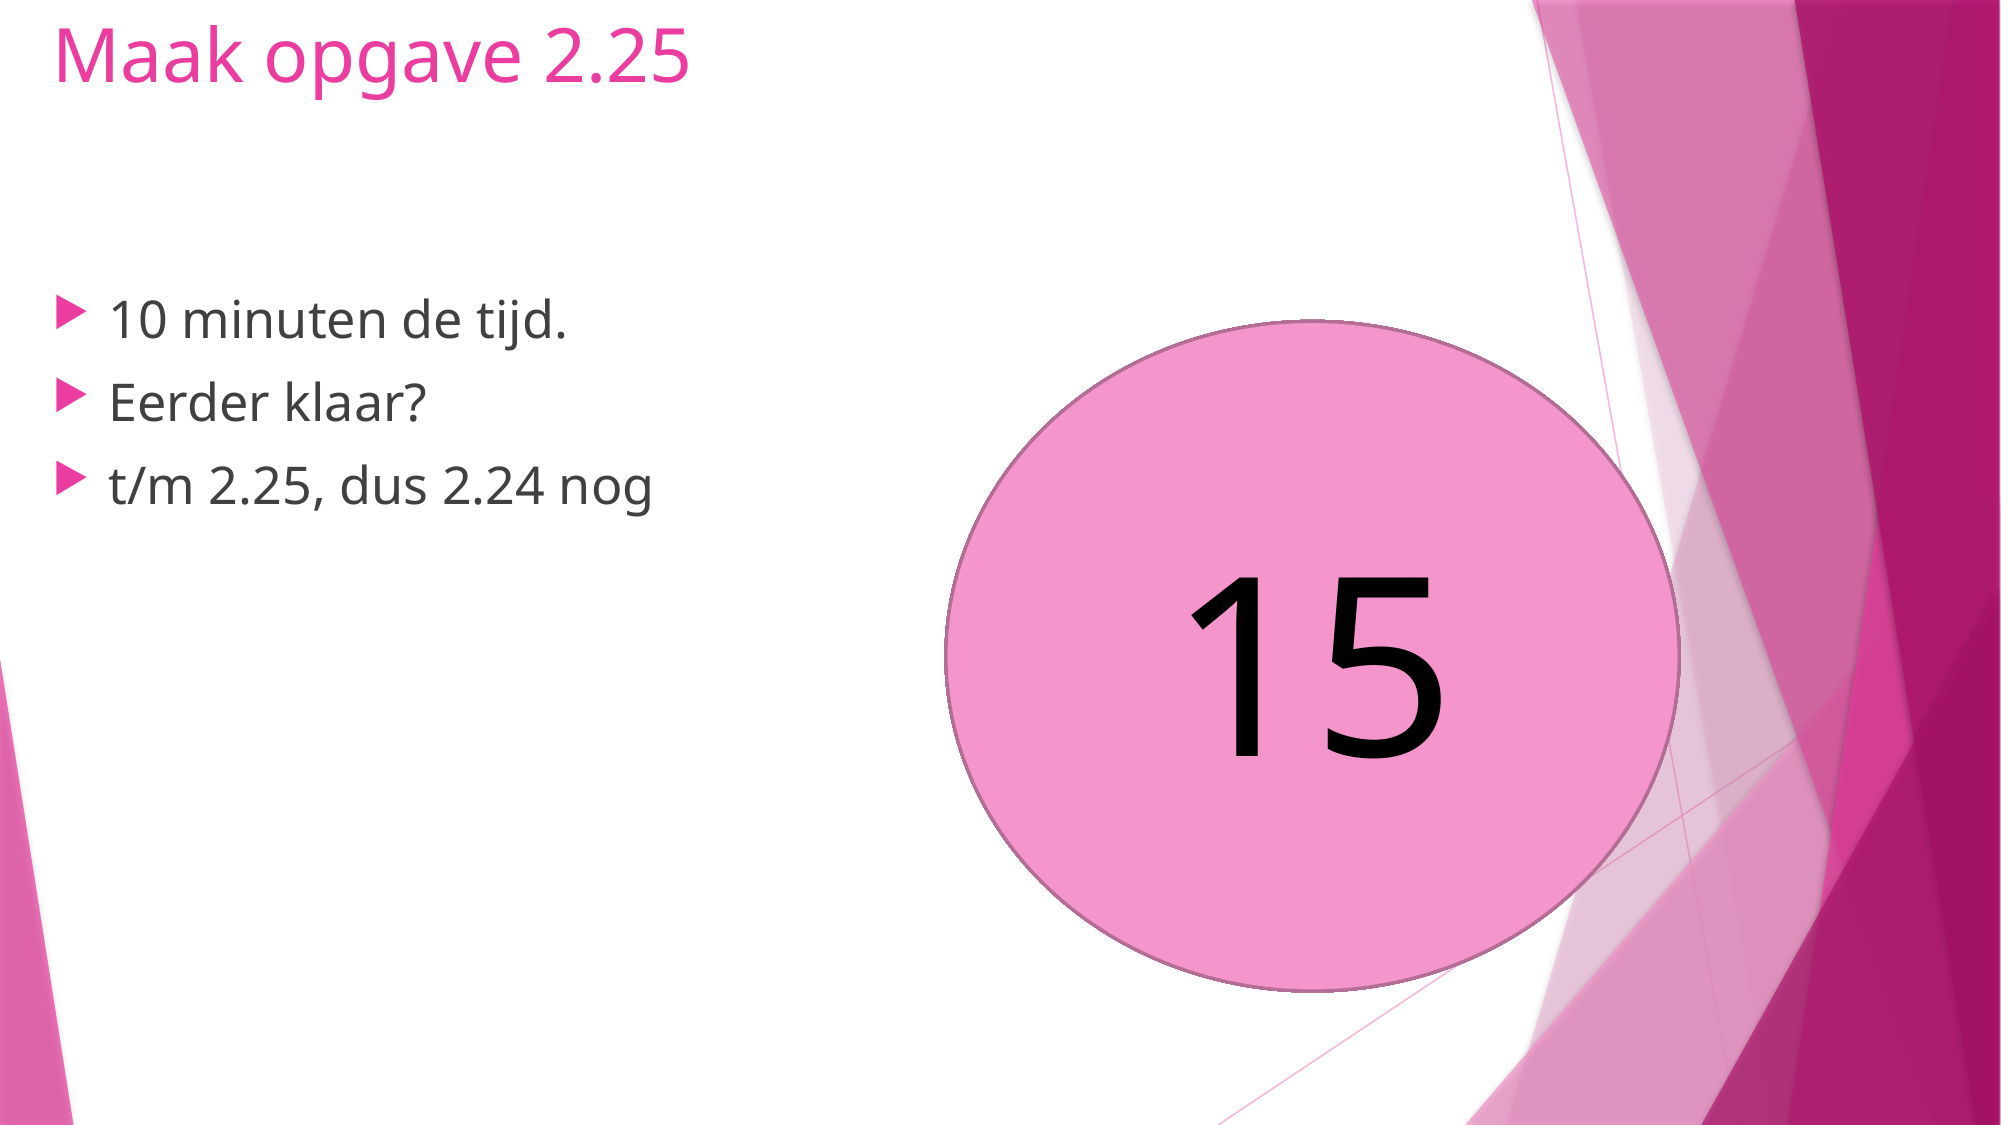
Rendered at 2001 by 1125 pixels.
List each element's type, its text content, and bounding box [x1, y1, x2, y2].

text_box 15 [944, 319, 1681, 993]
list 10 minuten de tijd. Eerder klaar? t/m 2.25, dus 2.24 nog [37, 278, 818, 1013]
title Maak opgave 2.25 [37, 0, 1494, 260]
